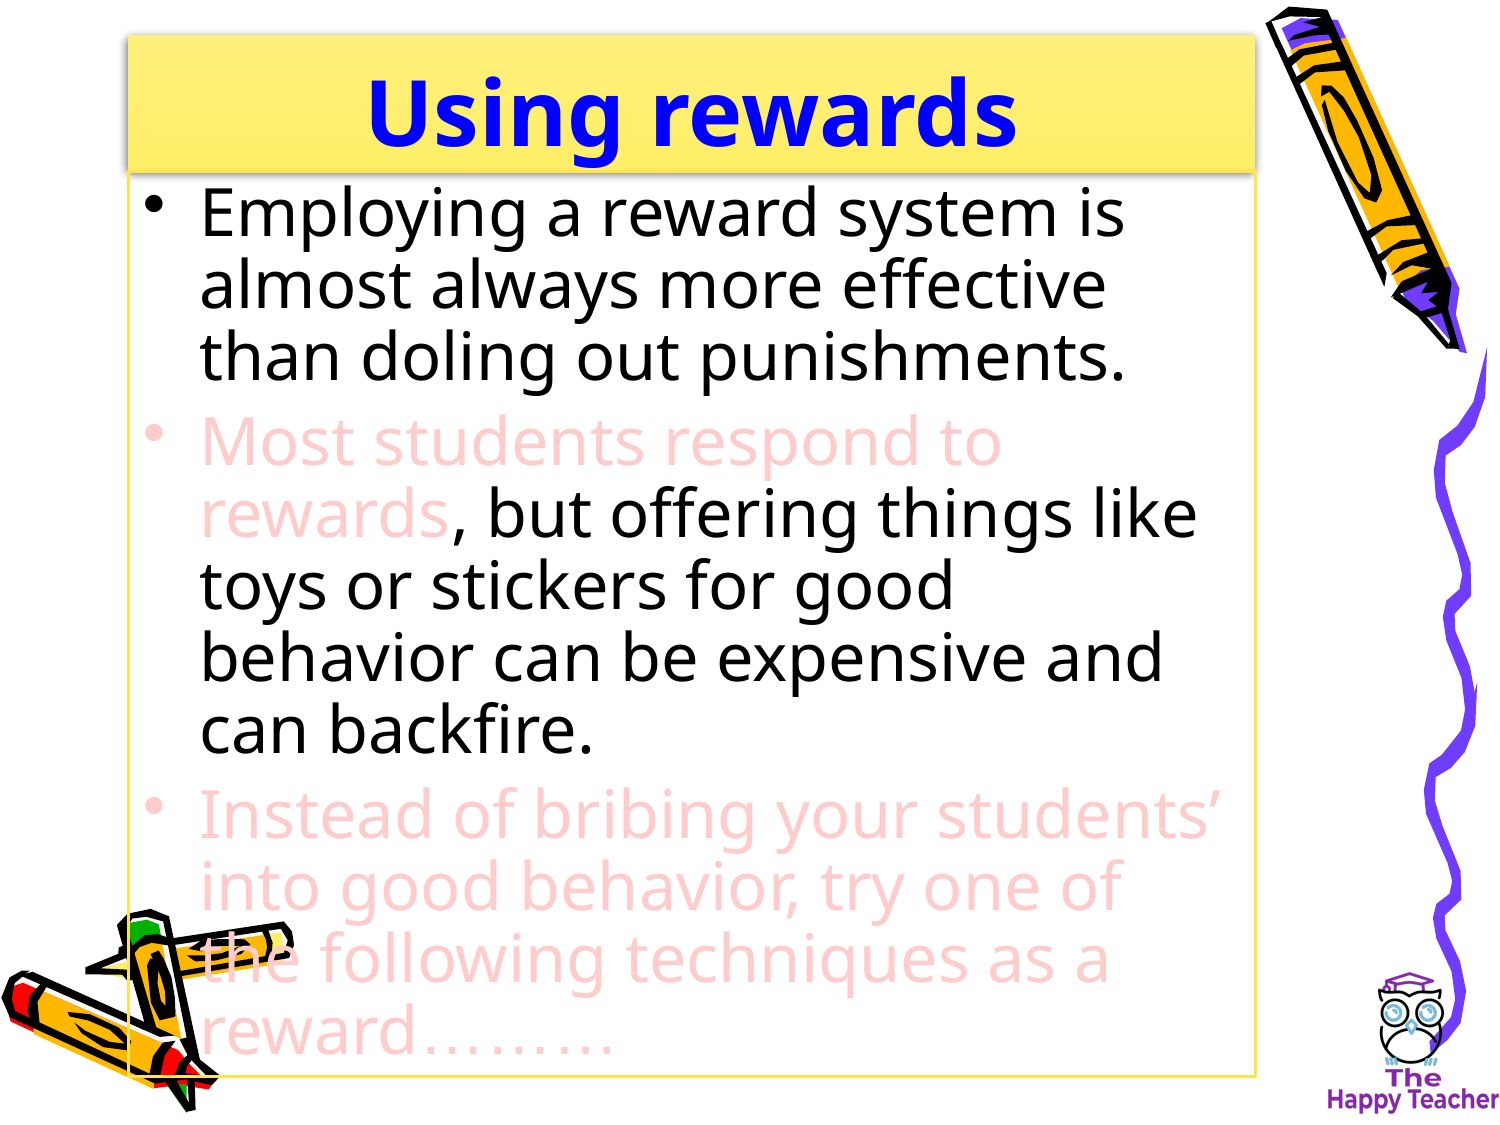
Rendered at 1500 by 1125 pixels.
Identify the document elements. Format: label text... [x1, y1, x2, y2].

picture [1328, 972, 1499, 1114]
list Employing a reward system is almost always more effective than doling out punishments. Most students respond to rewards, but offering things like toys or stickers for good behavior can be expensive and can backfire. Instead of bribing your students’ into good behavior, try one of the following techniques as a reward……… [127, 171, 1256, 1077]
title Using rewards [127, 35, 1256, 171]
